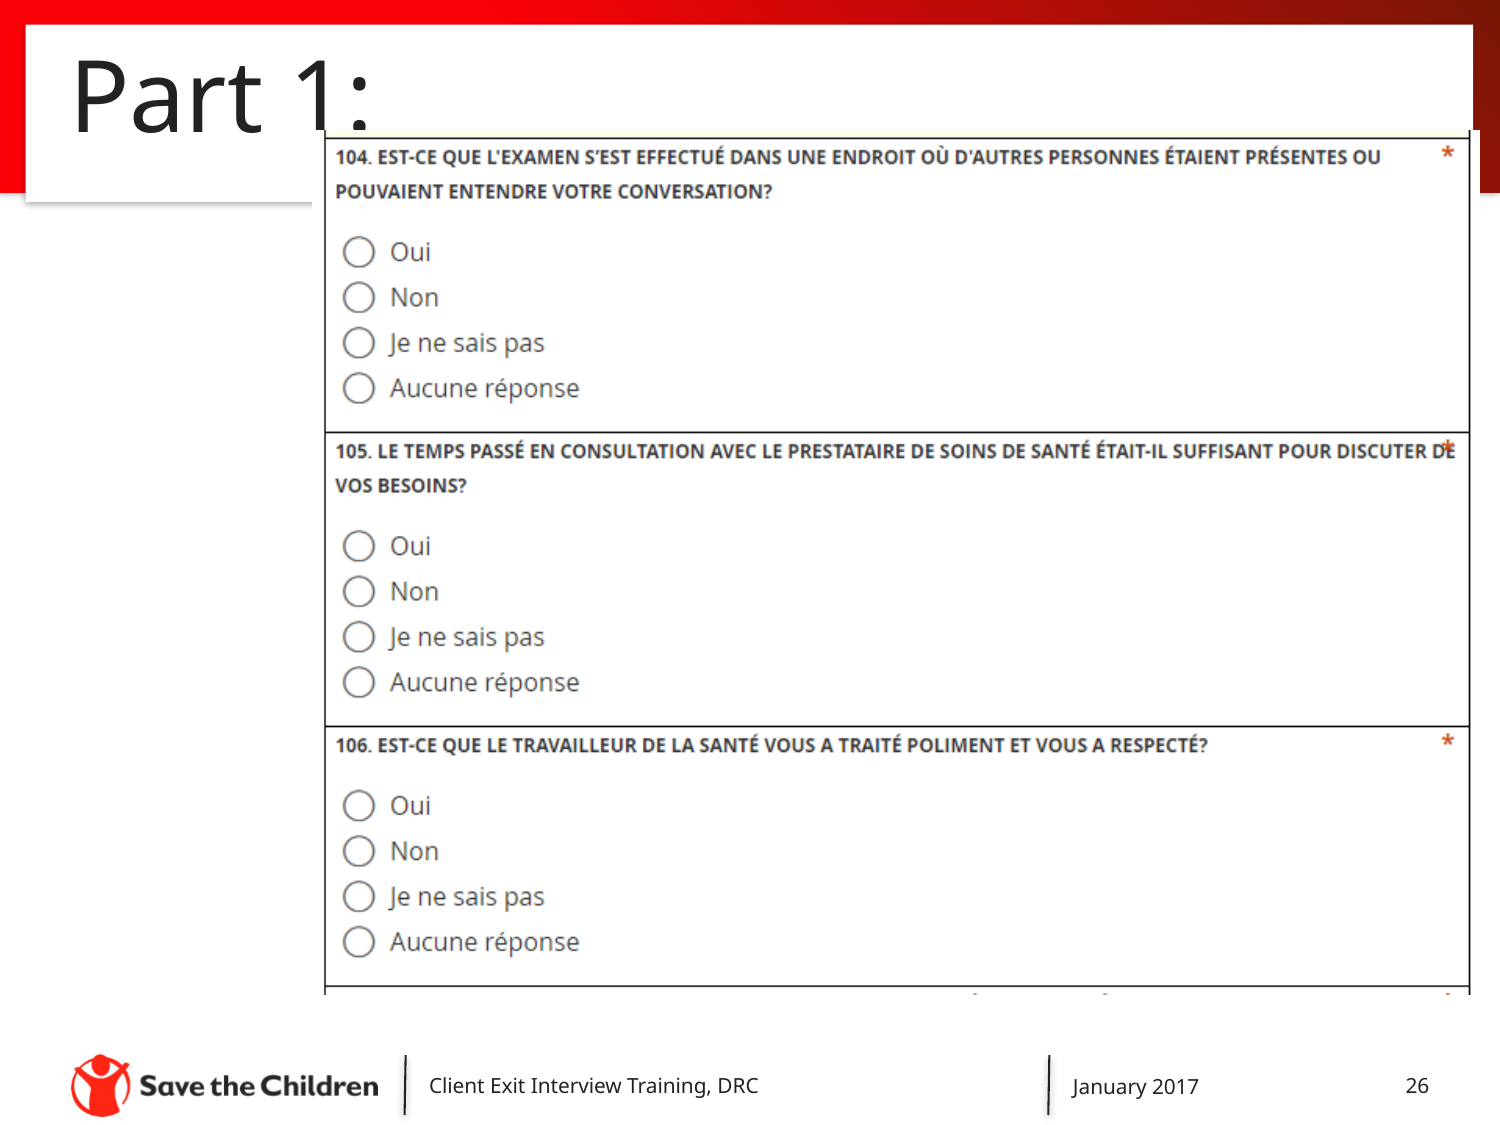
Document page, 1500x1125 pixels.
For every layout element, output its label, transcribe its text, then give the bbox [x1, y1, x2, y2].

slide_number 26 [1317, 1056, 1445, 1117]
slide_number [1057, 1056, 1317, 1117]
footer Client Exit Interview Training, DRC [414, 1056, 1042, 1117]
picture [71, 1054, 378, 1117]
picture [312, 130, 1481, 995]
title Part 1: [69, 50, 1429, 273]
